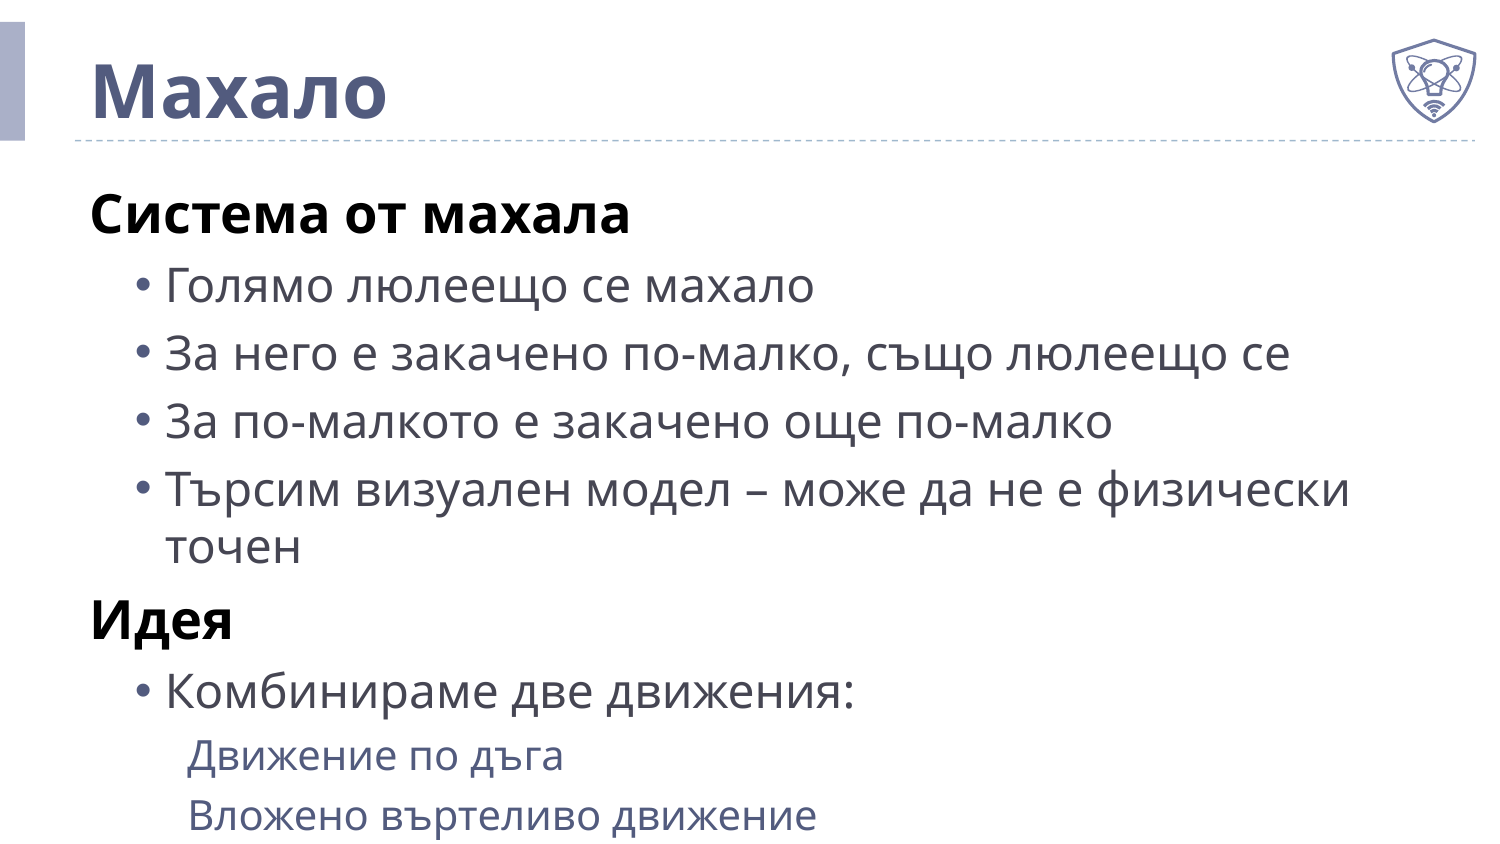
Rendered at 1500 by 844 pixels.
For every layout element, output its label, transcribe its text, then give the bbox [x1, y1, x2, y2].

title Махало [75, 18, 1475, 141]
list Система от махала Голямо люлеещо се махало За него е закачено по-малко, също люлеещо се 3а по-малкото е закачено още по-малко Търсим визуален модел – може да не е физически точен Идея Комбинираме две движения: Движение по дъга Вложено въртеливо движение [75, 171, 1475, 835]
